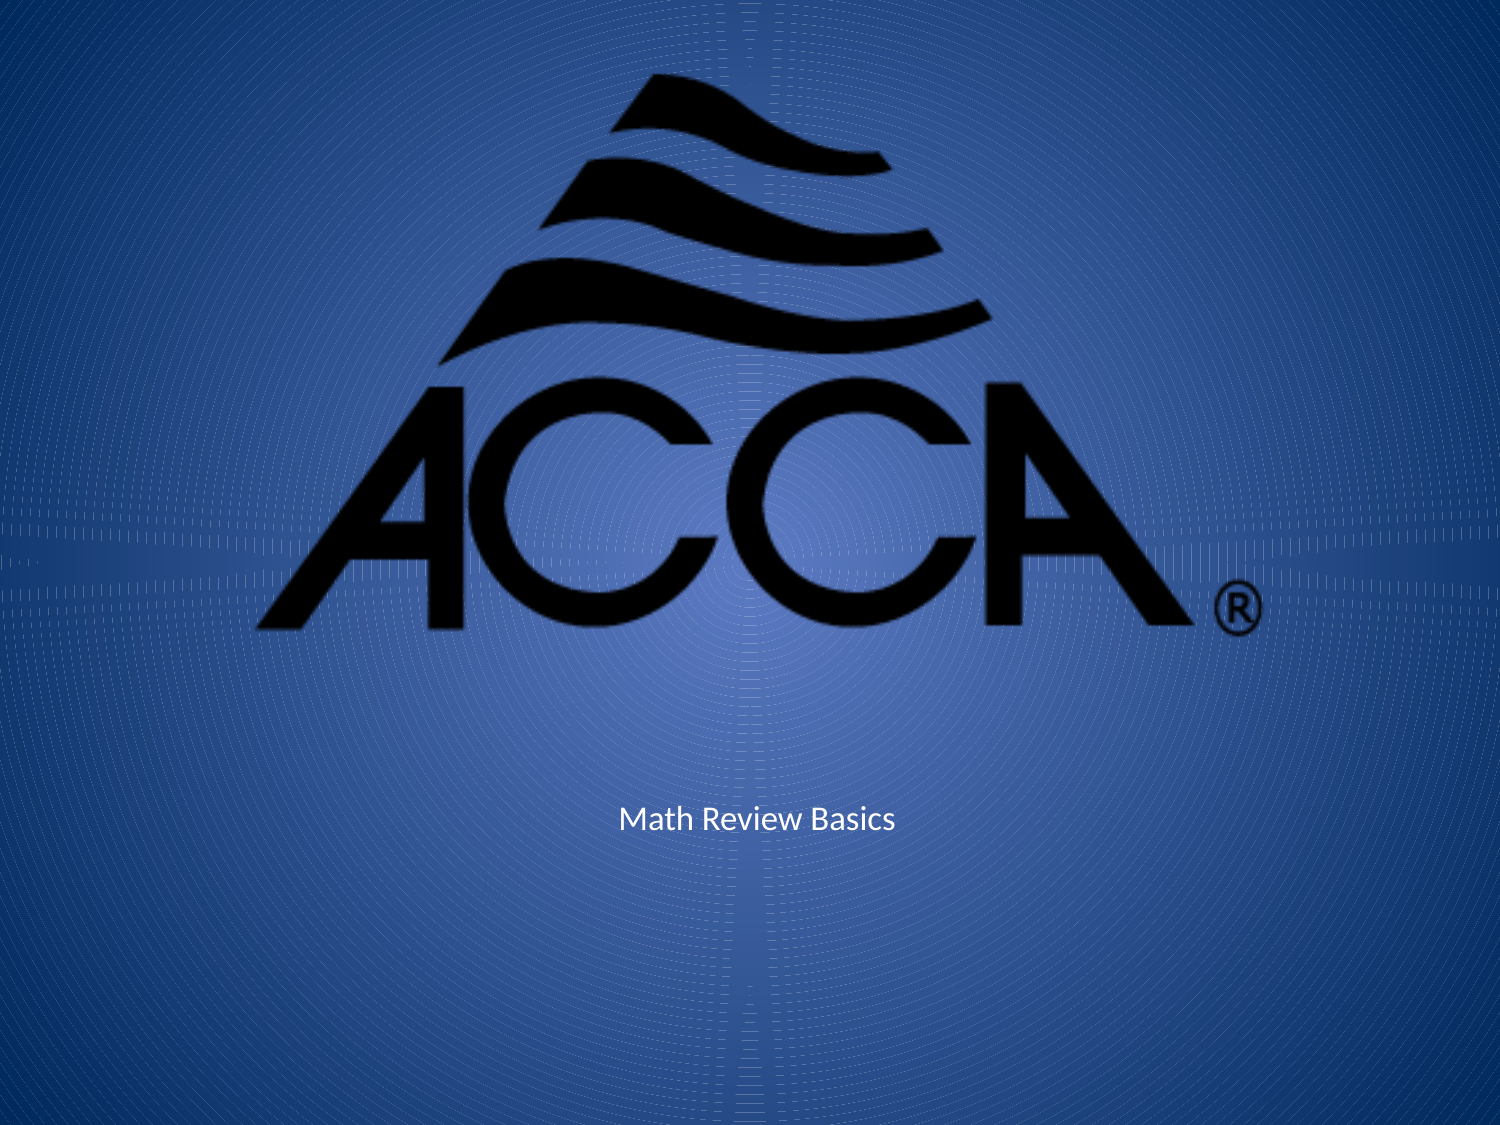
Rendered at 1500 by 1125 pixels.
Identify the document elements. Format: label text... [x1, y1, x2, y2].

picture [208, 12, 1306, 726]
title Math Review Basics [19, 787, 1495, 888]
